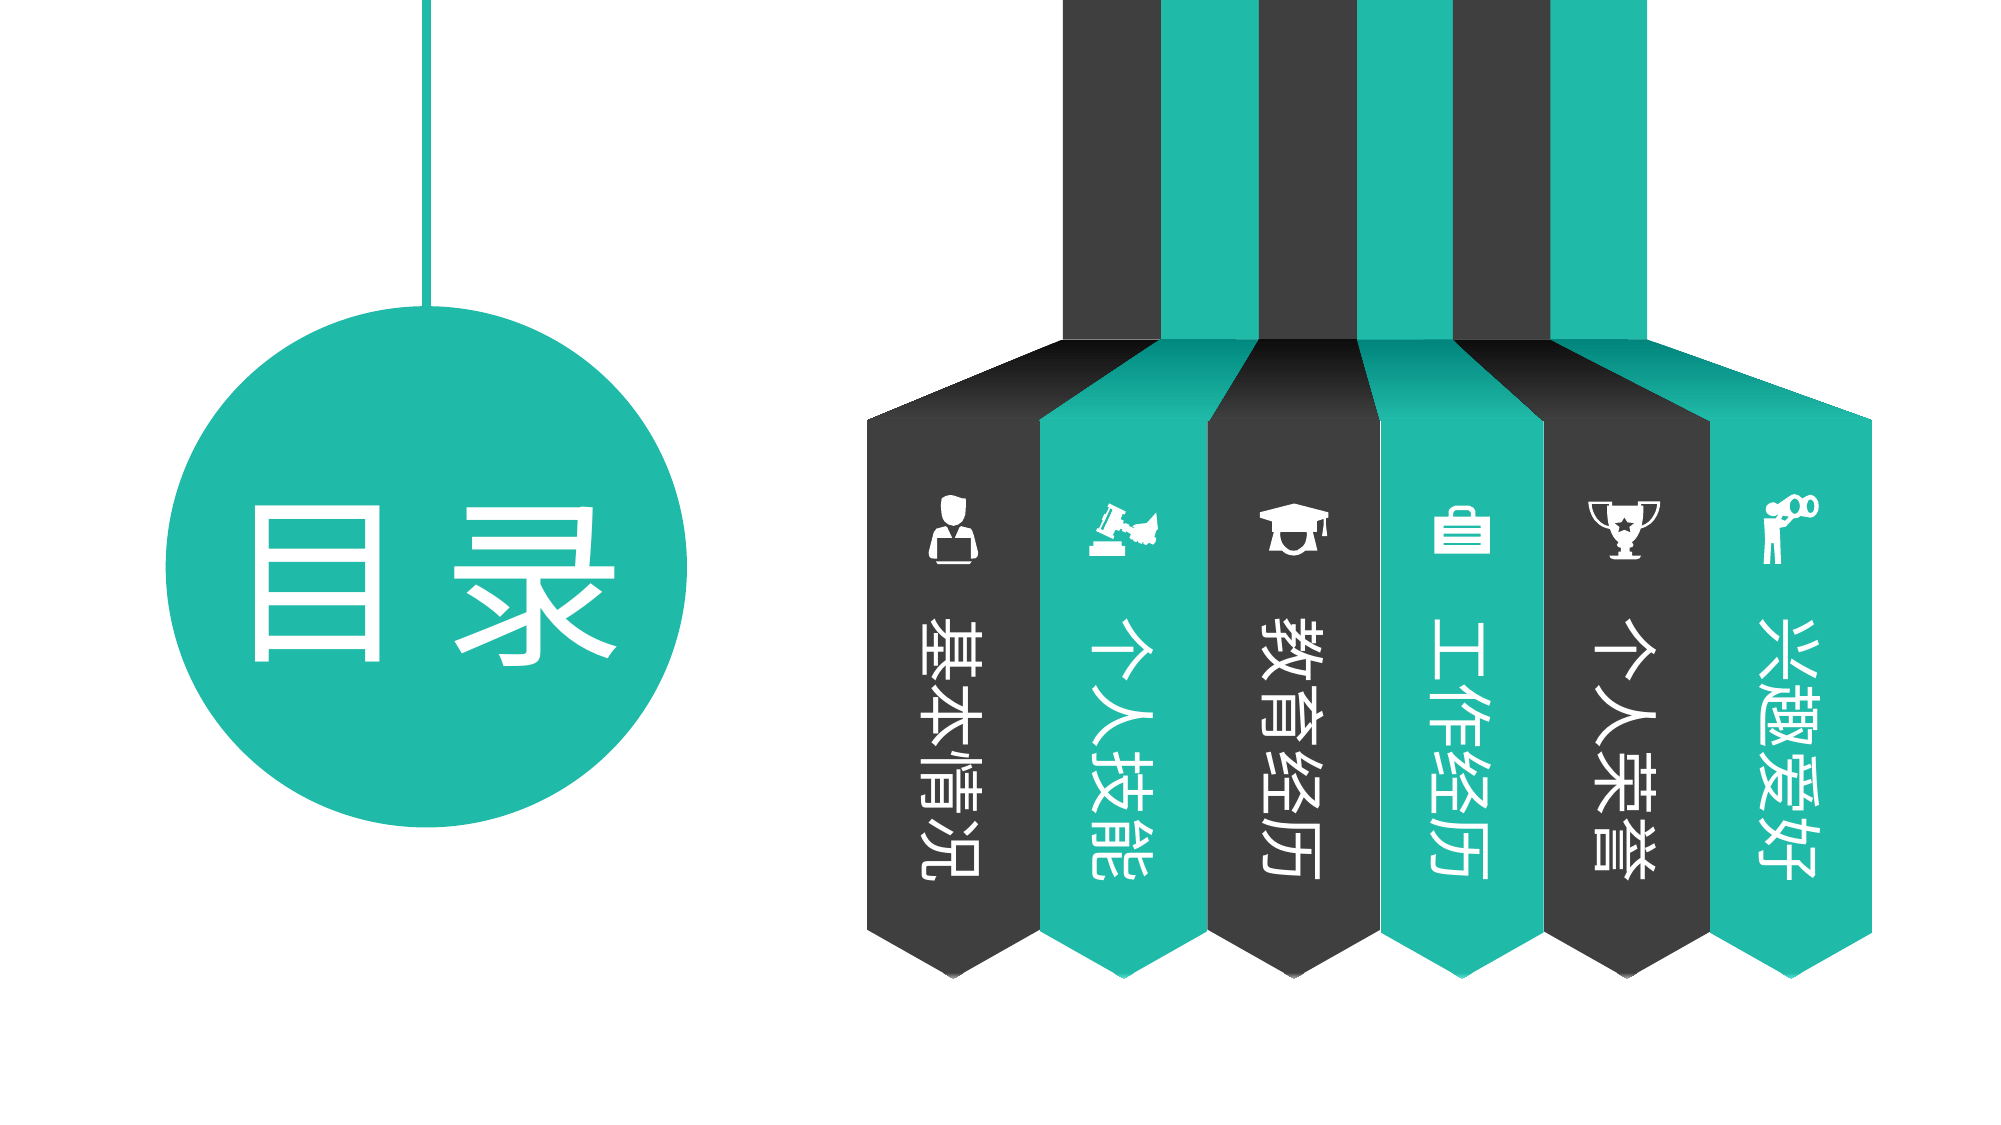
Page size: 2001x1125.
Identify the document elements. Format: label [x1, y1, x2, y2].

text_box [866, 0, 1873, 979]
text_box [166, 0, 686, 827]
